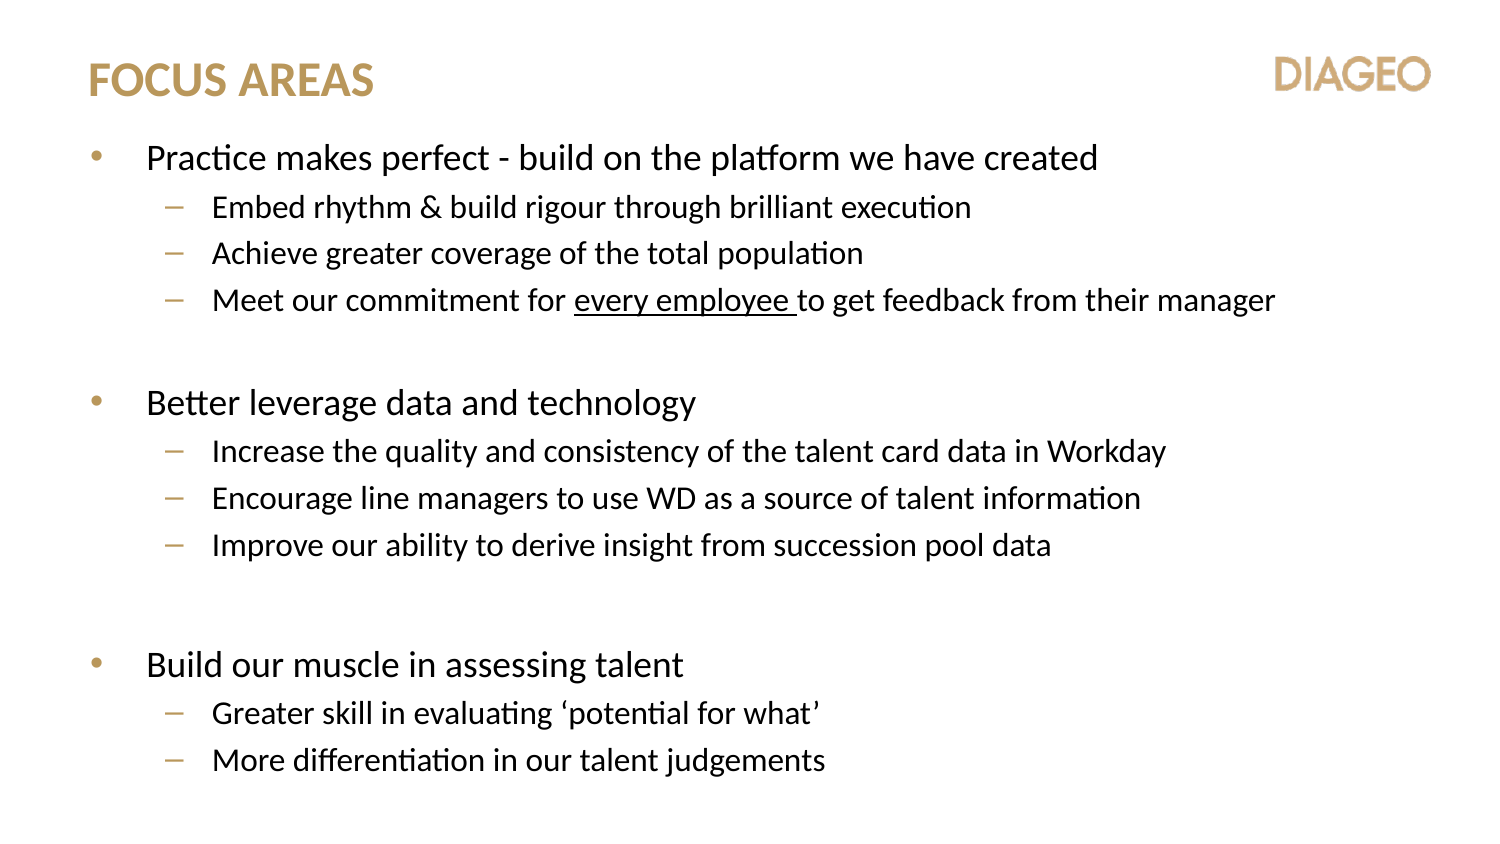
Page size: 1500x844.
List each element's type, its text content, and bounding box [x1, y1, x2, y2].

picture [1424, 56, 1487, 99]
title Focus areas [73, 0, 1424, 154]
list Practice makes perfect - build on the platform we have created Embed rhythm & build rigour through brilliant execution Achieve greater coverage of the total population Meet our commitment for every employee to get feedback from their manager Better leverage data and technology Increase the quality and consistency of the talent card data in Workday Encourage line managers to use WD as a source of talent information Improve our ability to derive insight from succession pool data Build our muscle in assessing talent Greater skill in evaluating ‘potential for what’ More differentiation in our talent judgements [75, 125, 1425, 695]
